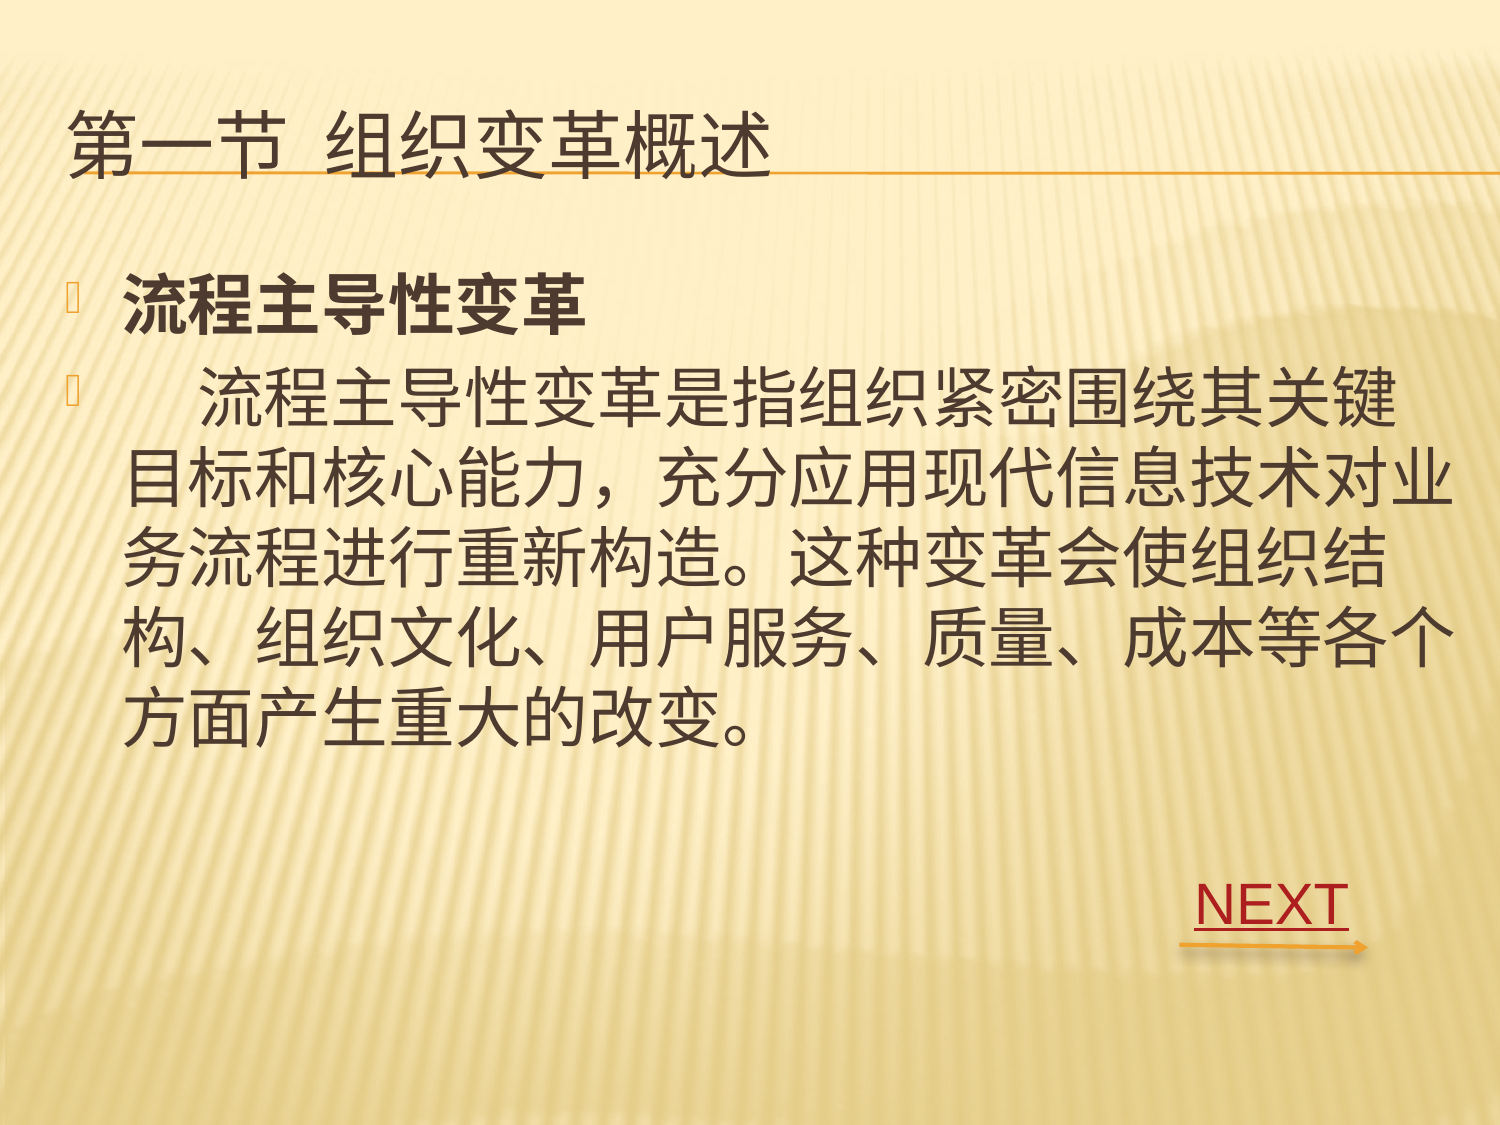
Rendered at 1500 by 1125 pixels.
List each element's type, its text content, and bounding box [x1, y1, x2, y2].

title 第一节 组织变革概述 [50, 75, 1475, 213]
text_box NEXT [1179, 859, 1385, 944]
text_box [1179, 944, 1369, 948]
list 流程主导性变革 流程主导性变革是指组织紧密围绕其关键目标和核心能力，充分应用现代信息技术对业务流程进行重新构造。这种变革会使组织结构、组织文化、用户服务、质量、成本等各个方面产生重大的改变。 [49, 254, 1476, 813]
